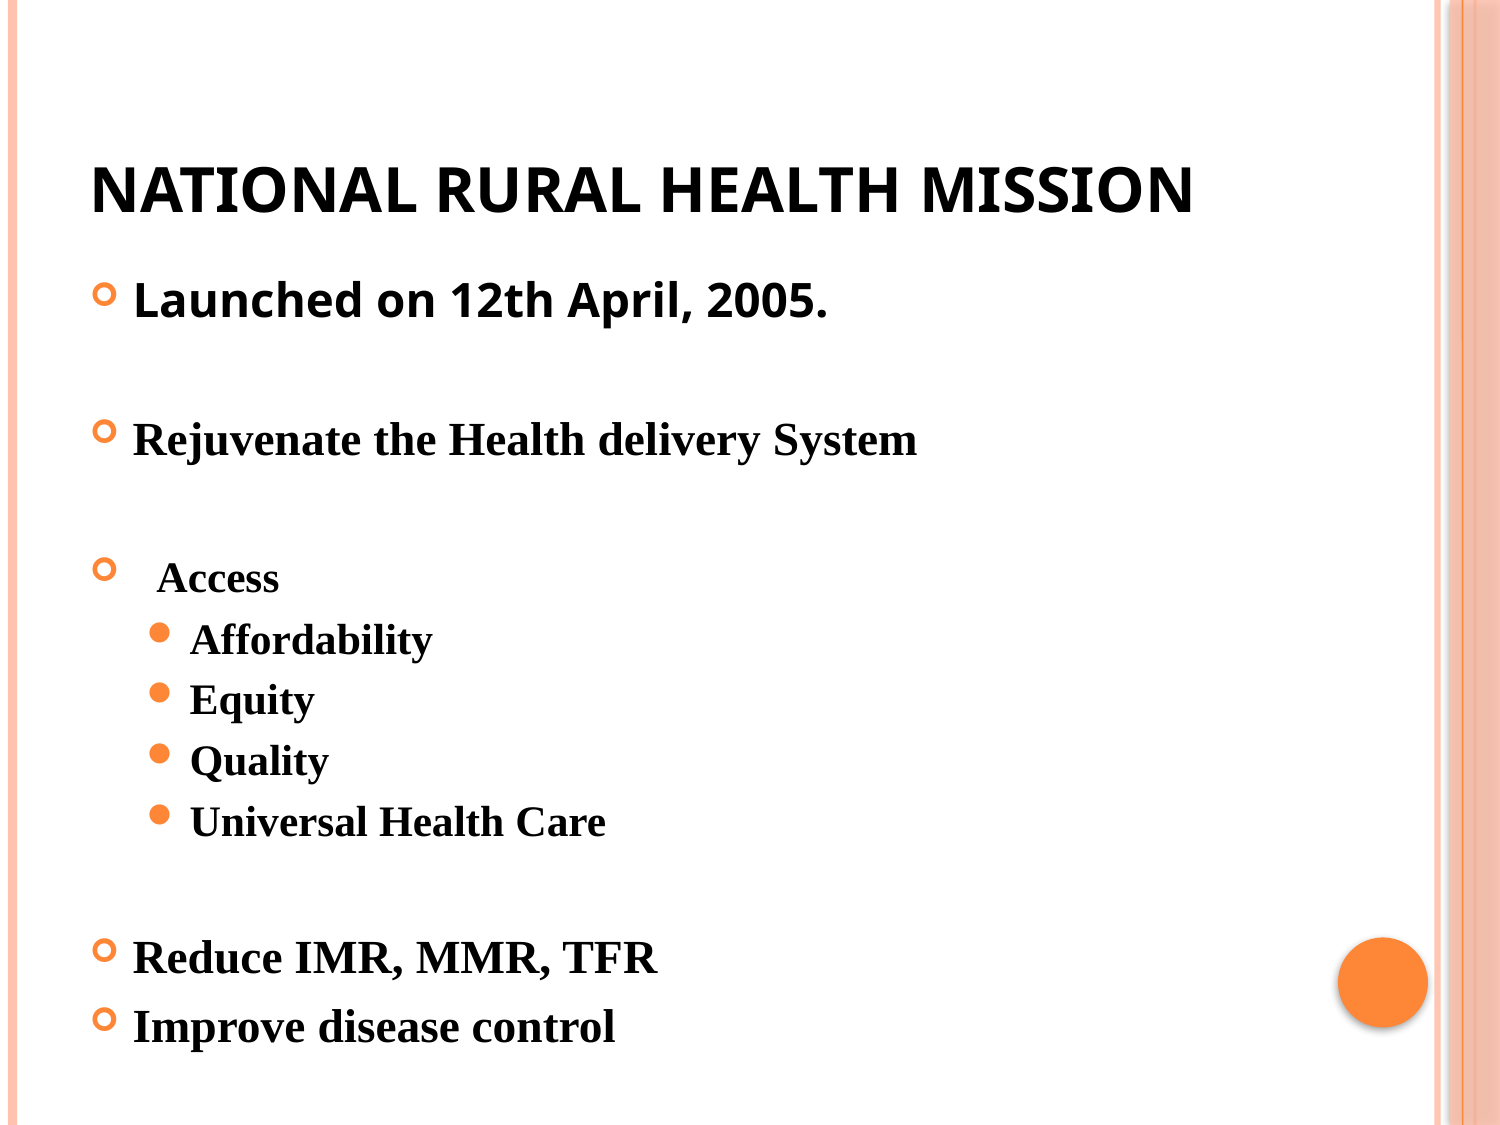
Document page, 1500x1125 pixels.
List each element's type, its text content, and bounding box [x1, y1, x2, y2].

title National Rural Health Mission [75, 45, 1300, 233]
list Launched on 12th April, 2005. Rejuvenate the Health delivery System Access Affordability Equity Quality Universal Health Care Reduce IMR, MMR, TFR Improve disease control [75, 262, 1363, 1062]
